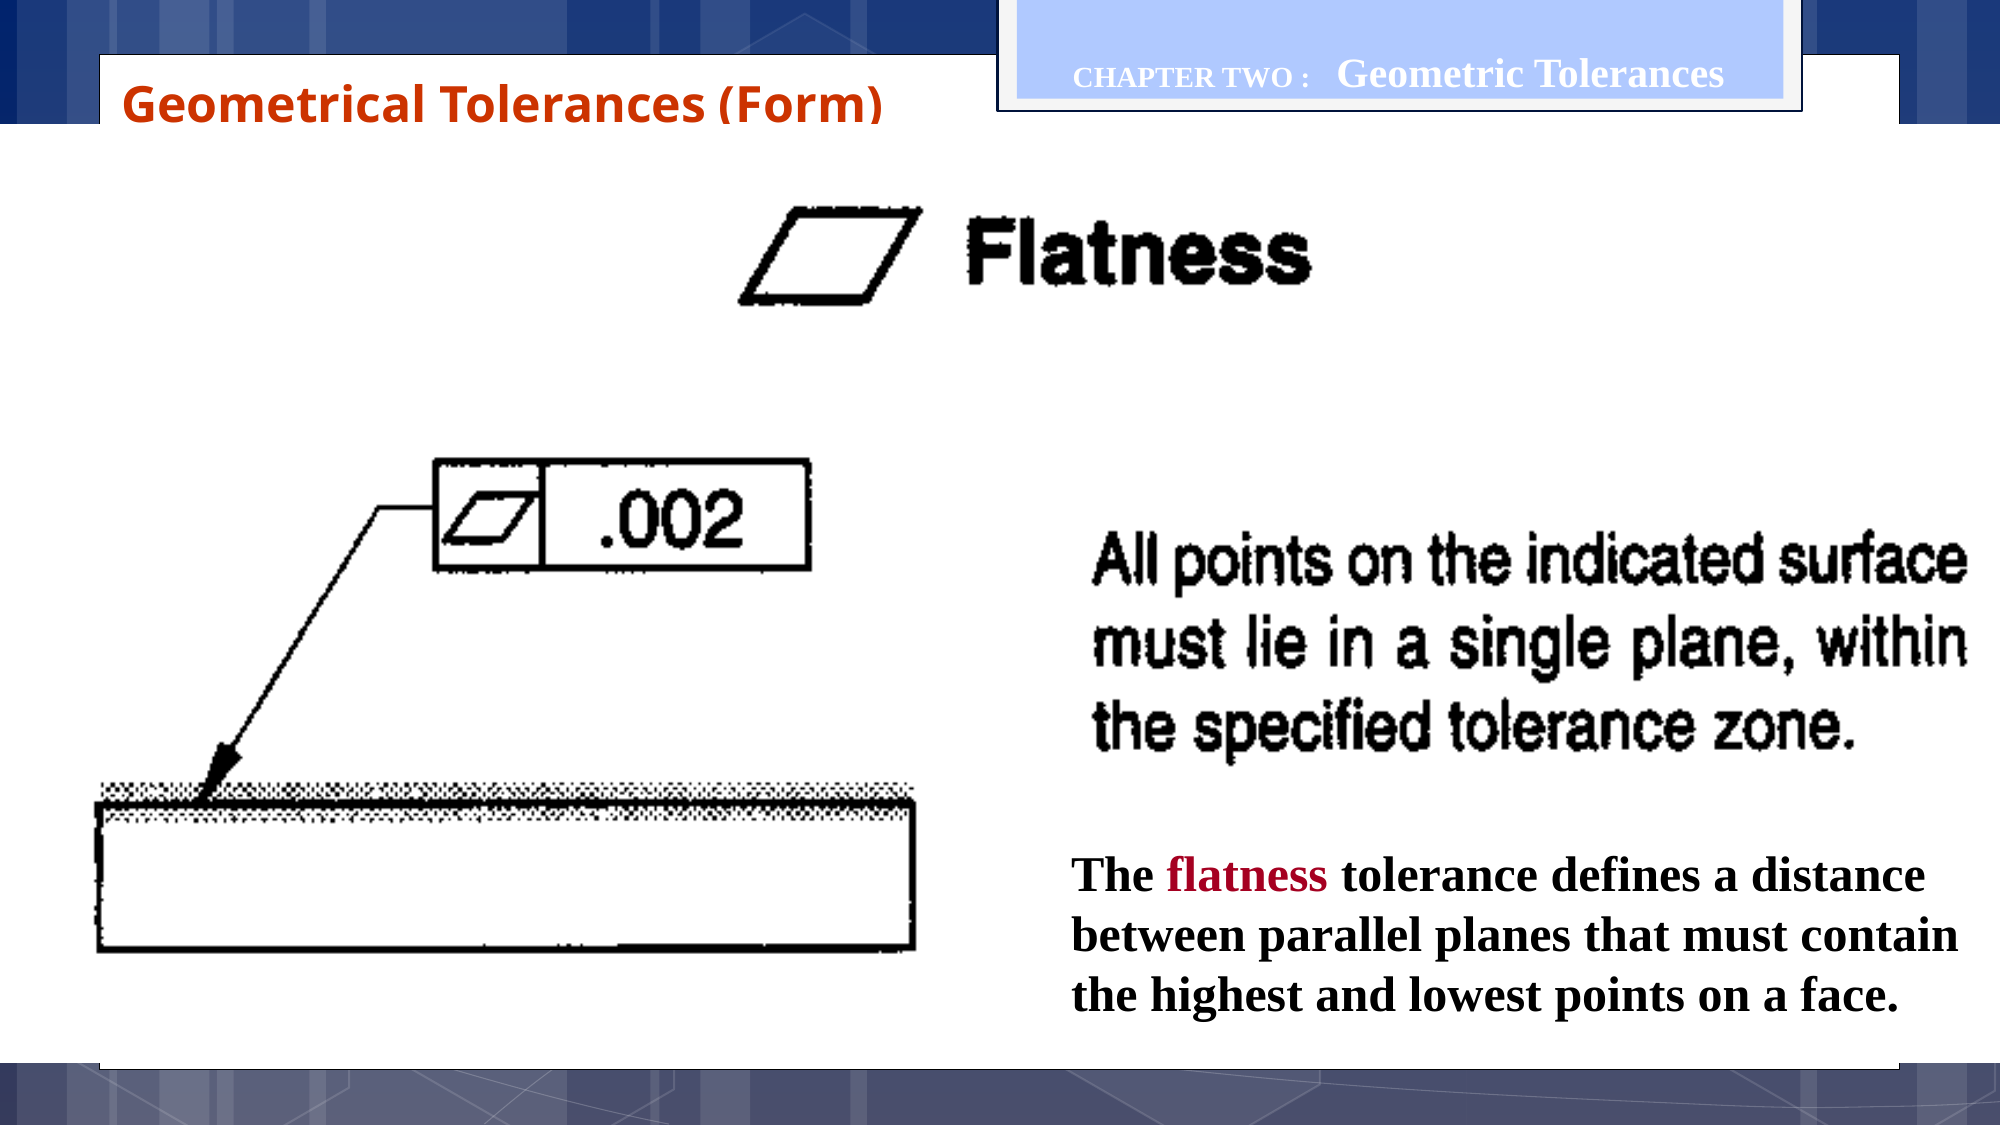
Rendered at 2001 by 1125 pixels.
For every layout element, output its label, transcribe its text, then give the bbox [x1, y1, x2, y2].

text_box Geometrical Tolerances (Form) [106, 65, 1307, 121]
text_box CHAPTER TWO : Geometric Tolerances [940, 0, 1858, 110]
picture [0, 124, 2000, 1063]
